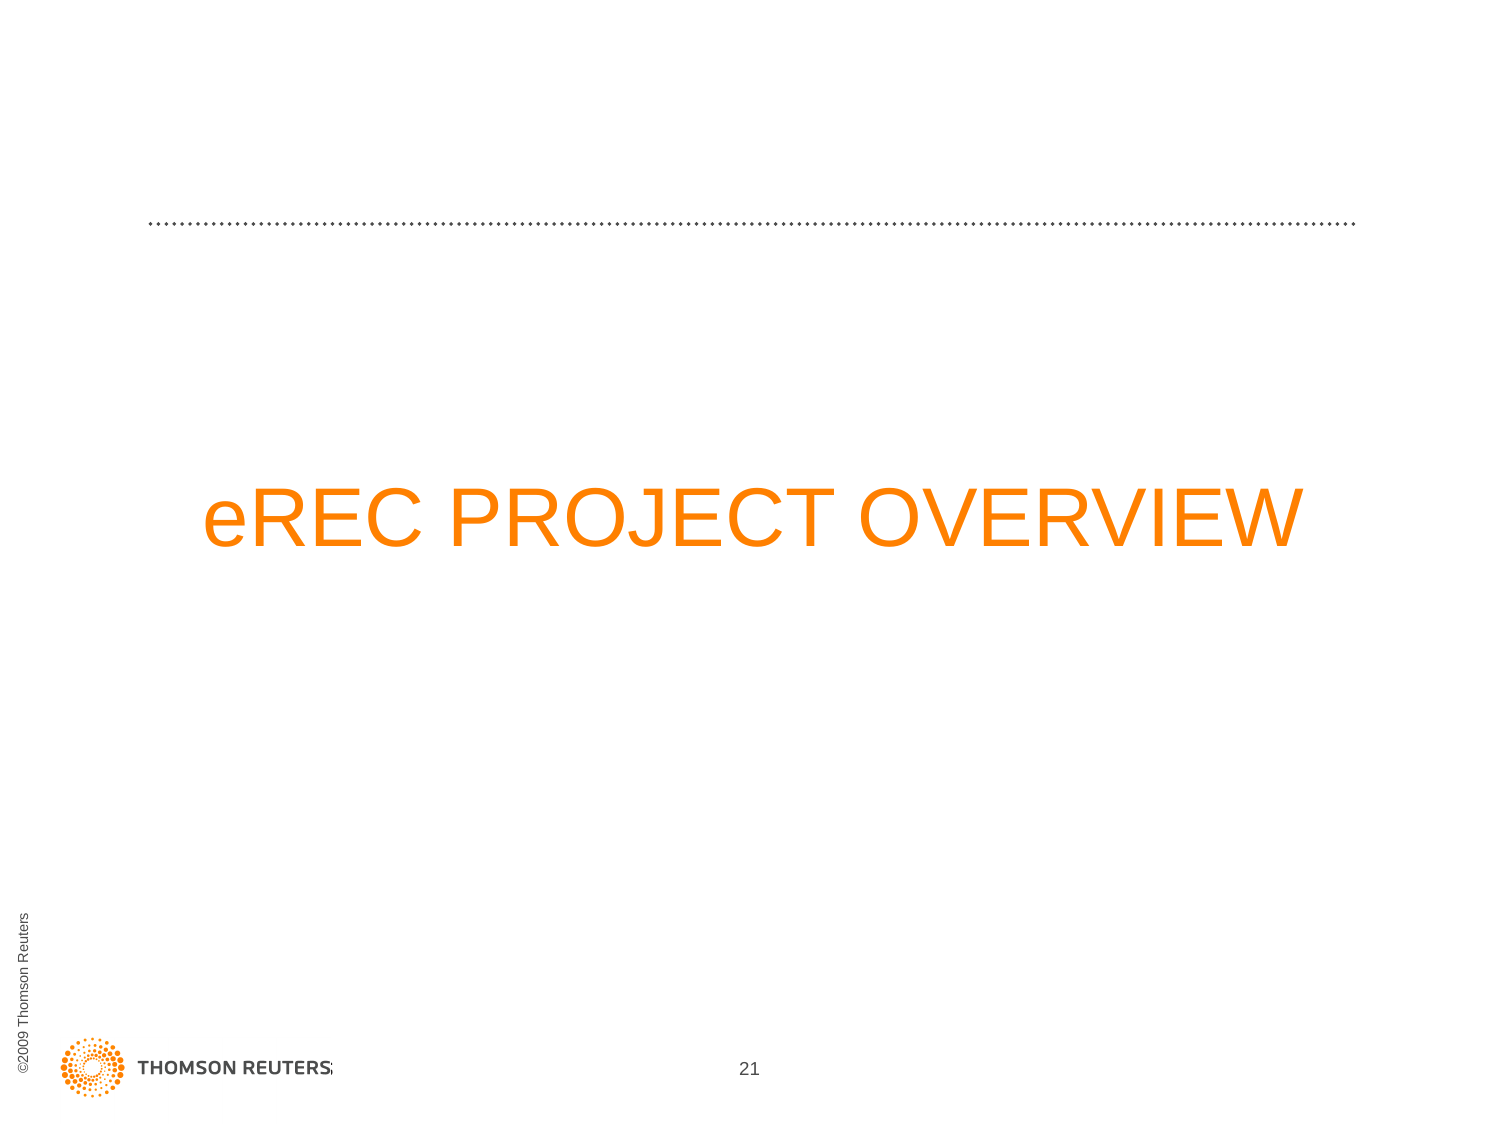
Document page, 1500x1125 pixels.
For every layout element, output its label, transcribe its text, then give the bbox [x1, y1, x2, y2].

slide_number 21 [700, 1048, 776, 1088]
picture [60, 1037, 333, 1125]
title eREC PROJECT OVERVIEW [116, 474, 1392, 699]
